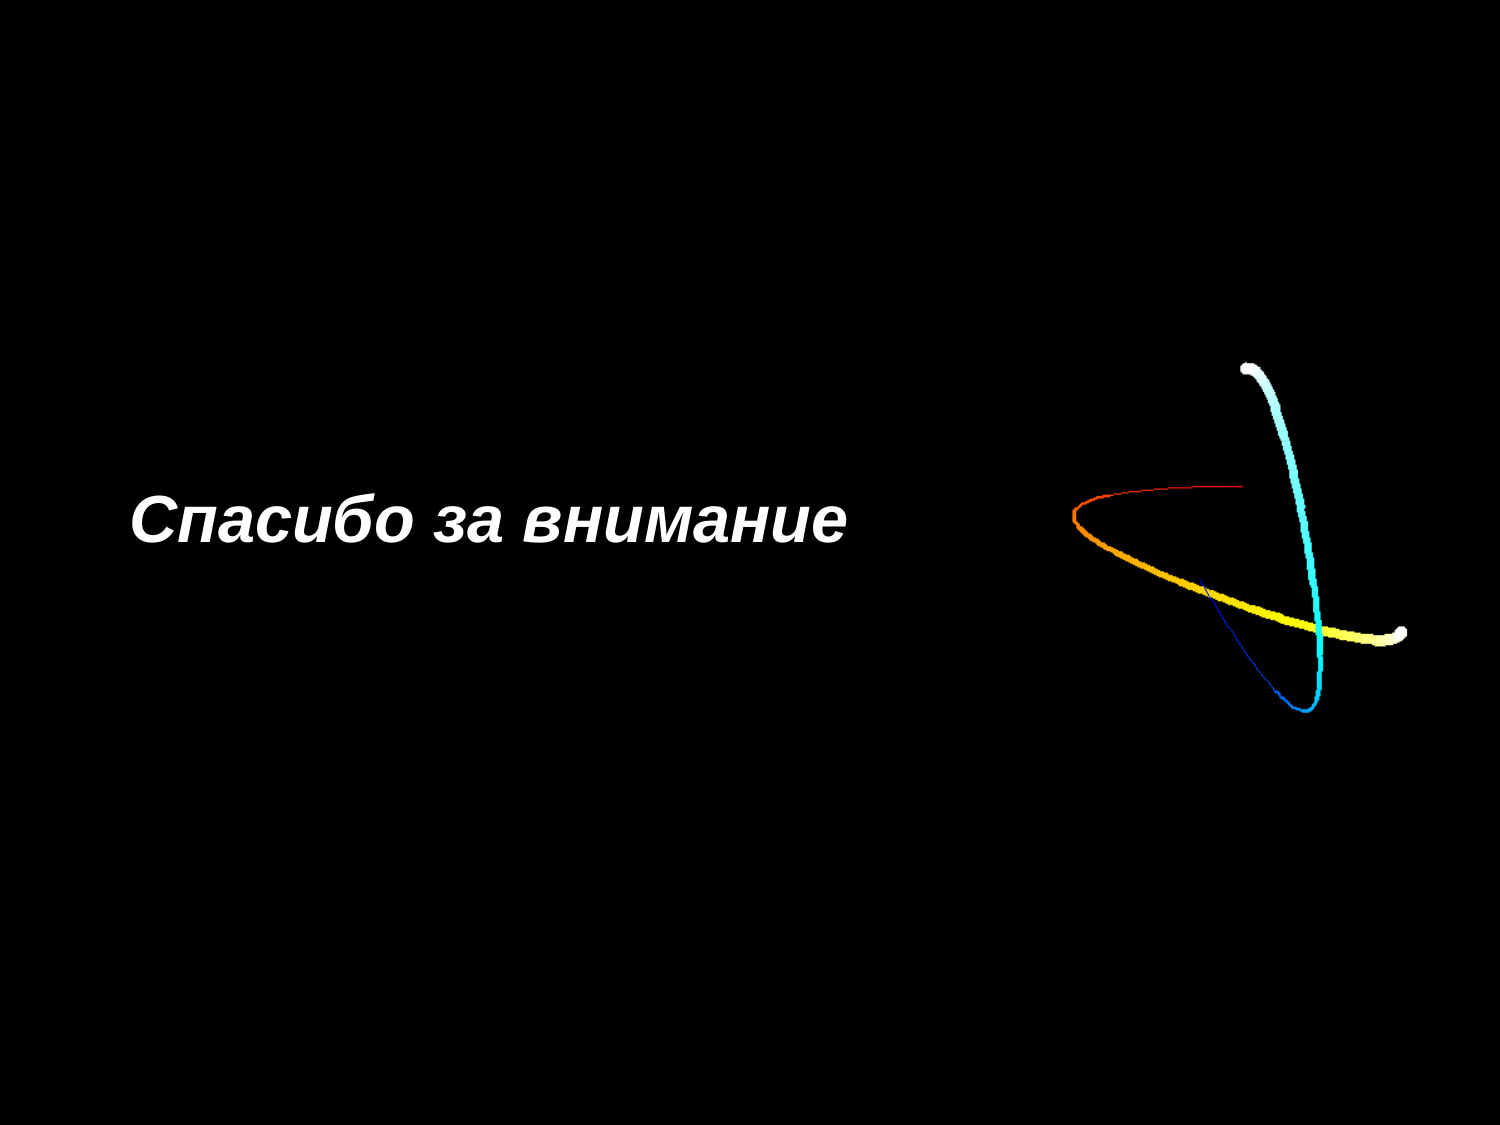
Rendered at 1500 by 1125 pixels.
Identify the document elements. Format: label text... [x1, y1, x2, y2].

text_box Спасибо за внимание [114, 467, 864, 563]
picture [1060, 352, 1436, 728]
